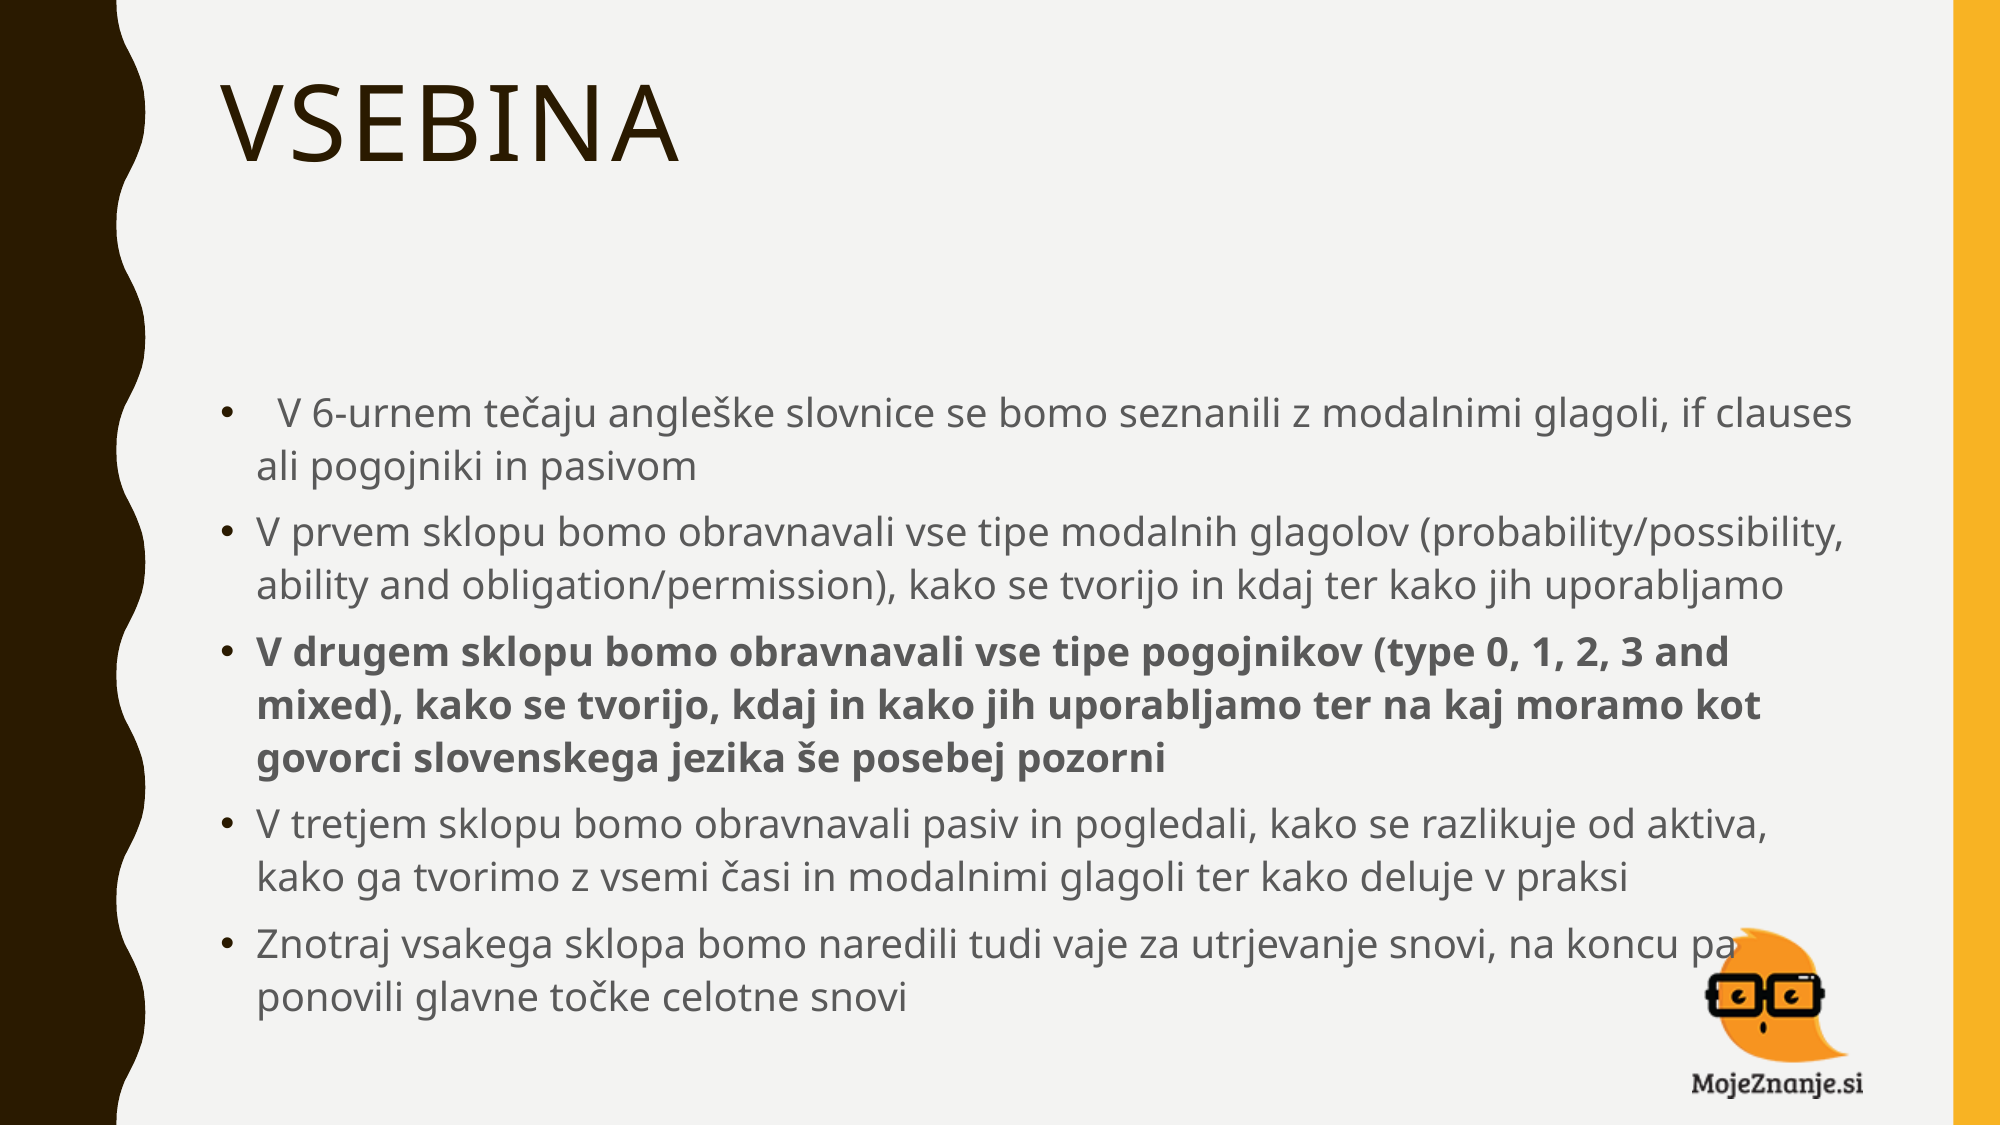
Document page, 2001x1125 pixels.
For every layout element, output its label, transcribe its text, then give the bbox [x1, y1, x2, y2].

list V 6-urnem tečaju angleške slovnice se bomo seznanili z modalnimi glagoli, if clauses ali pogojniki in pasivom V prvem sklopu bomo obravnavali vse tipe modalnih glagolov (probability/possibility, ability and obligation/permission), kako se tvorijo in kdaj ter kako jih uporabljamo V drugem sklopu bomo obravnavali vse tipe pogojnikov (type 0, 1, 2, 3 and mixed), kako se tvorijo, kdaj in kako jih uporabljamo ter na kaj moramo kot govorci slovenskega jezika še posebej pozorni V tretjem sklopu bomo obravnavali pasiv in pogledali, kako se razlikuje od aktiva, kako ga tvorimo z vsemi časi in modalnimi glagoli ter kako deluje v praksi Znotraj vsakega sklopa bomo naredili tudi vaje za utrjevanje snovi, na koncu pa ponovili glavne točke celotne snovi [205, 375, 1875, 1047]
picture [1692, 1047, 1863, 1099]
title VSEBINA [205, 62, 1875, 308]
